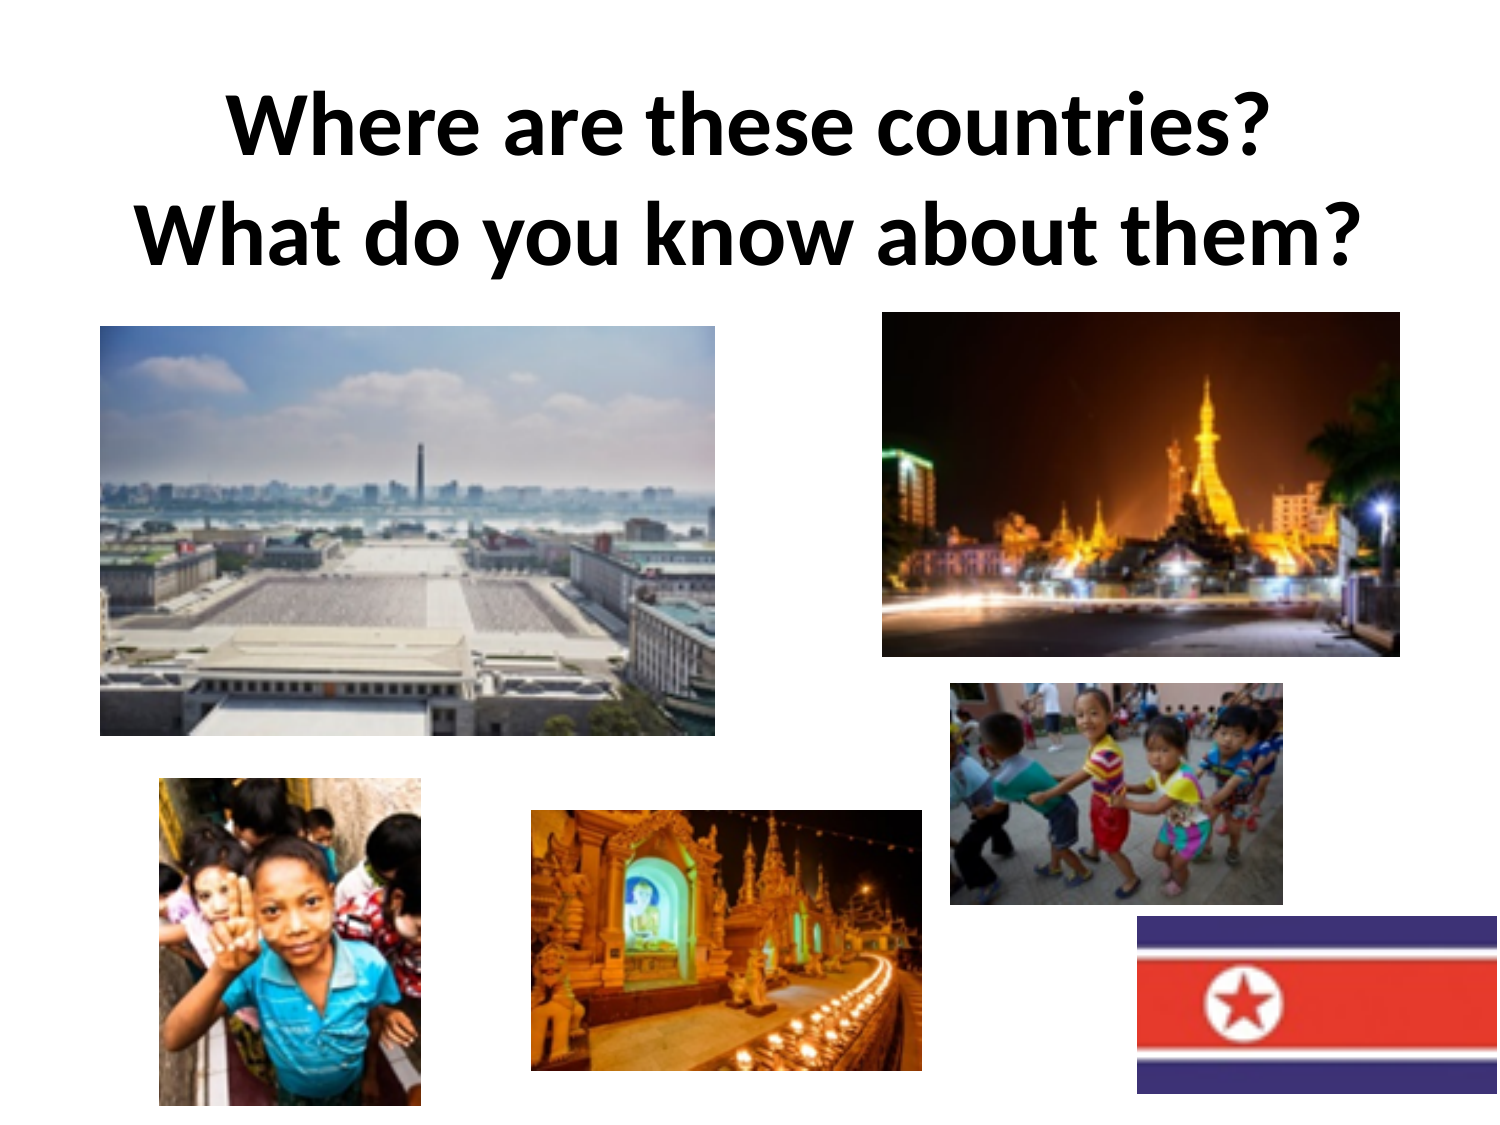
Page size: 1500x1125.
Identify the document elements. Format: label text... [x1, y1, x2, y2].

picture [950, 683, 1284, 905]
picture [1137, 916, 1497, 1095]
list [100, 325, 715, 736]
picture [531, 810, 922, 1071]
picture [882, 311, 1400, 658]
title Where are these countries? What do you know about them? [75, 45, 1425, 303]
picture [159, 778, 421, 1107]
